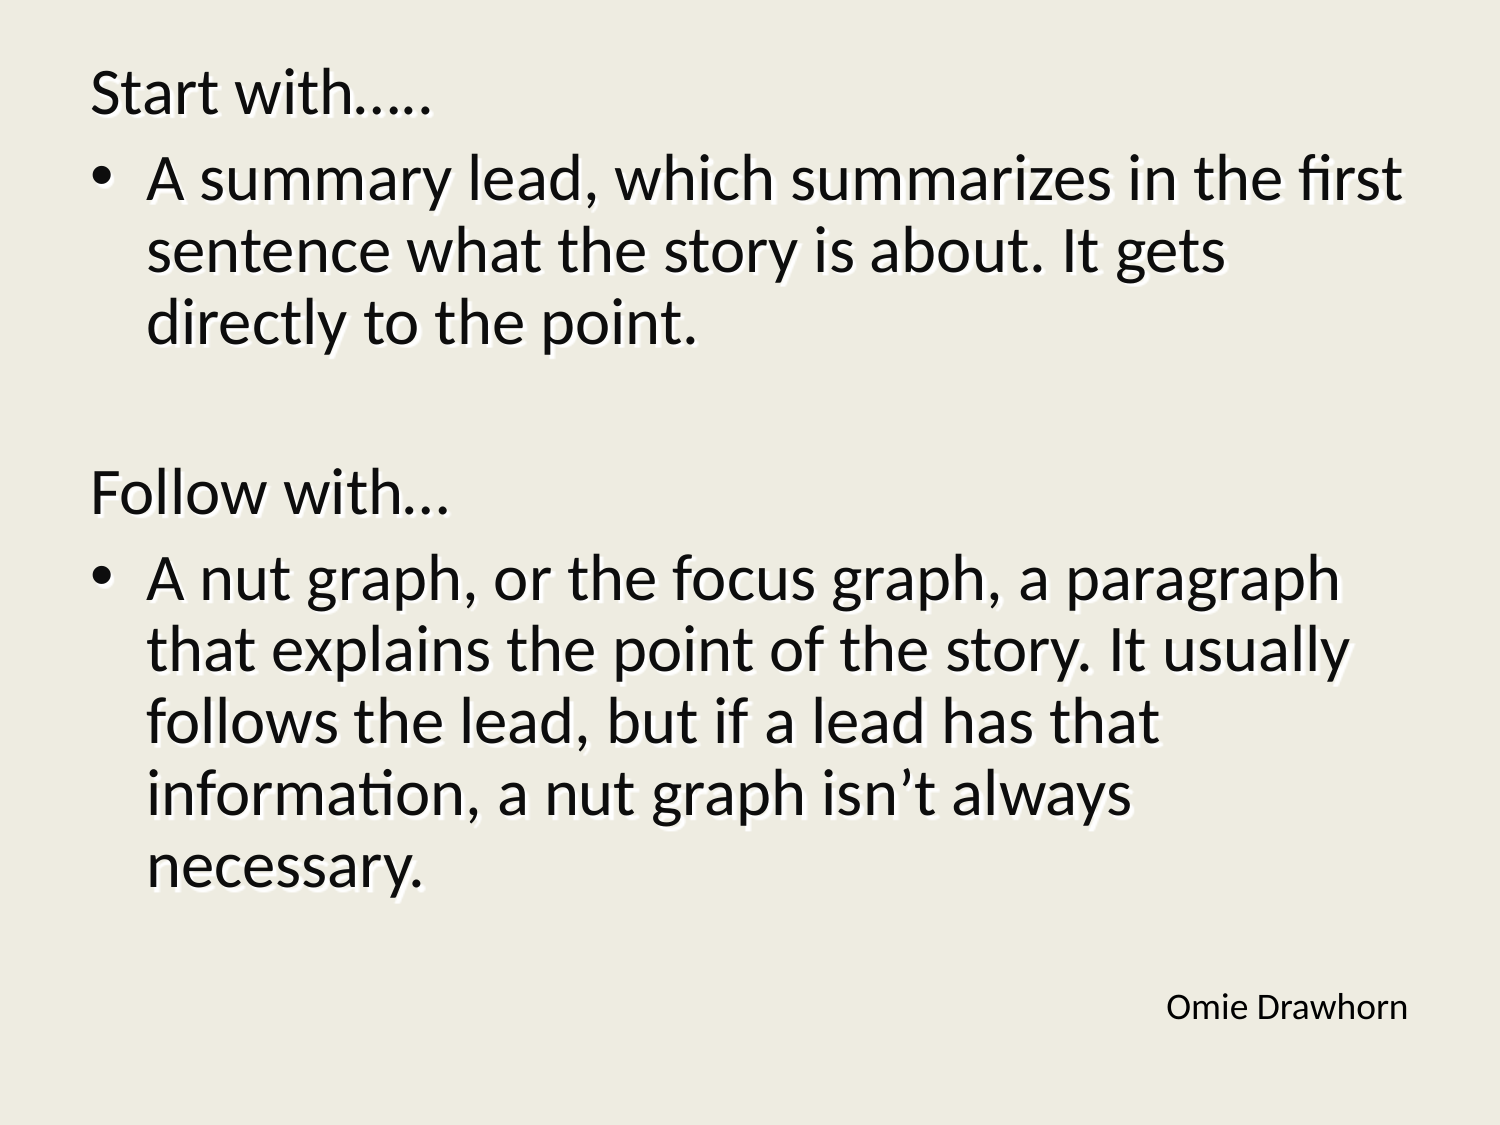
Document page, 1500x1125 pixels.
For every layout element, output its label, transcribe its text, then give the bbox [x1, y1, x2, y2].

text_box Omie Drawhorn [1151, 974, 1424, 1035]
list Start with….. A summary lead, which summarizes in the first sentence what the story is about. It gets directly to the point. Follow with… A nut graph, or the focus graph, a paragraph that explains the point of the story. It usually follows the lead, but if a lead has that information, a nut graph isn’t always necessary. [75, 50, 1425, 1005]
